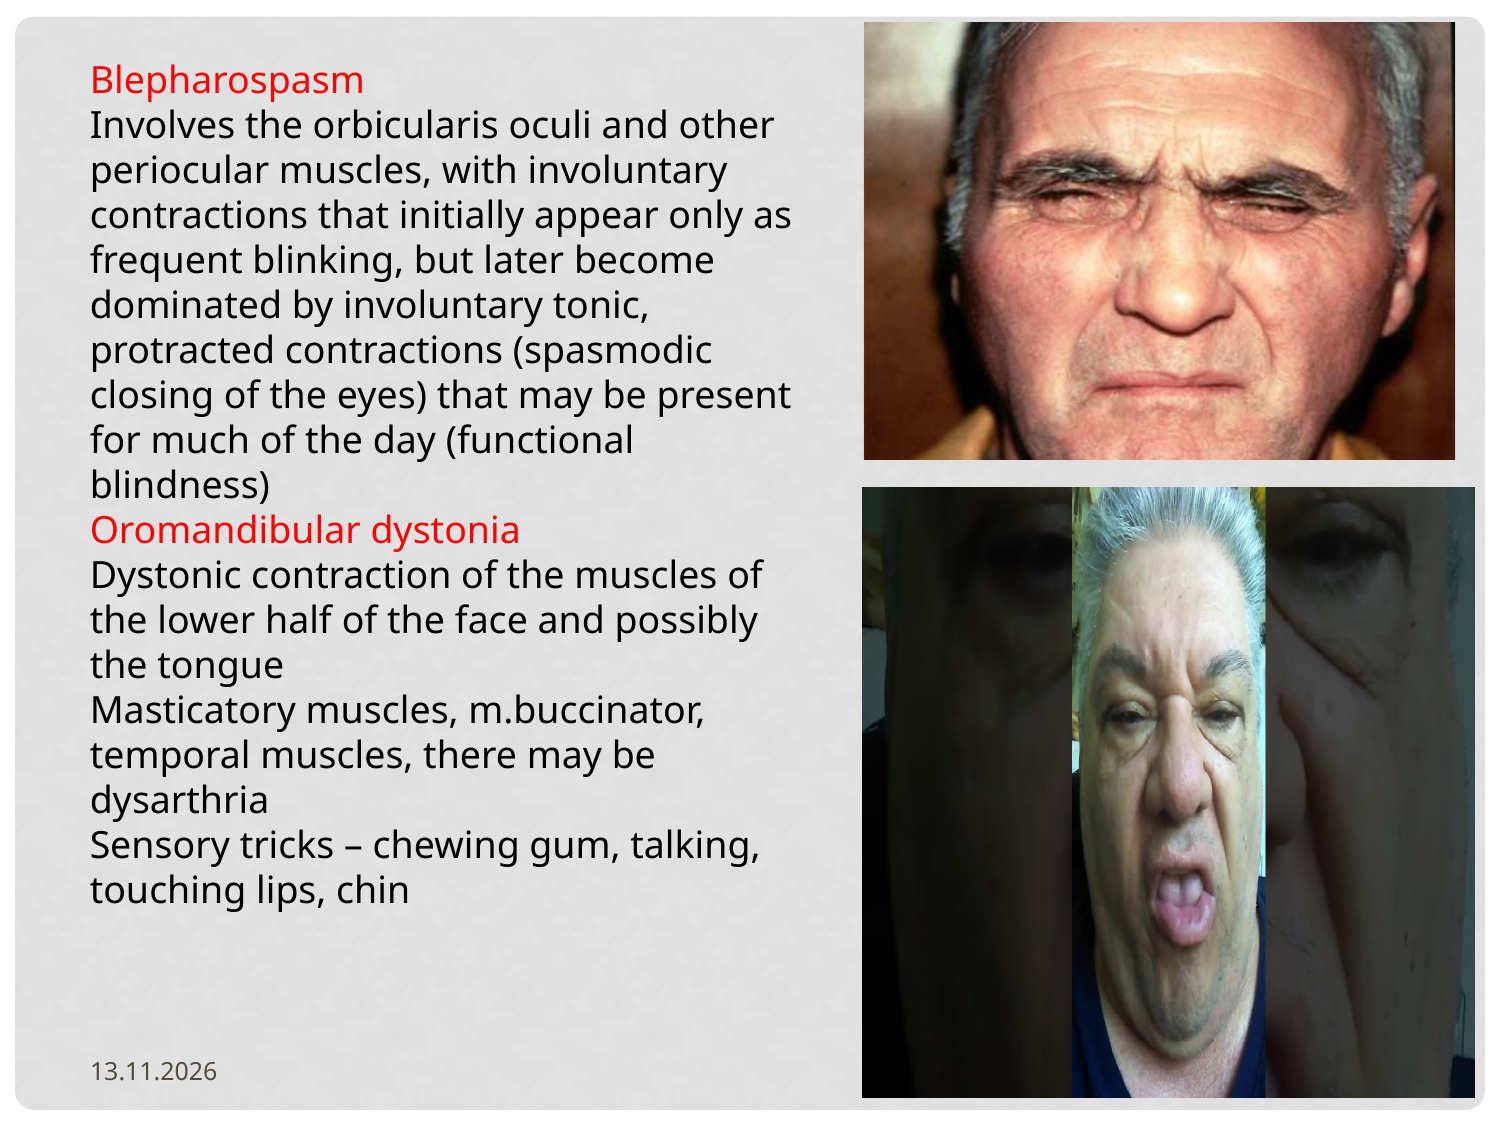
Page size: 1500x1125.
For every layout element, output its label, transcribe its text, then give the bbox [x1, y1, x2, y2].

picture [862, 487, 1476, 1098]
slide_number 63 [1074, 1098, 1425, 1103]
picture [827, 22, 1495, 461]
text_box Blepharospasm Involves the orbicularis oculi and other periocular muscles, with involuntary contractions that initially appear only as frequent blinking, but later become dominated by involuntary tonic, protracted contractions (spasmodic closing of the eyes) that may be present for much of the day (functional blindness) Oromandibular dystonia Dystonic contraction of the muscles of the lower half of the face and possibly the tongue Masticatory muscles, m.buccinator, temporal muscles, there may be dysarthria Sensory tricks – chewing gum, talking, touching lips, chin [74, 48, 825, 918]
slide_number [75, 1042, 425, 1103]
